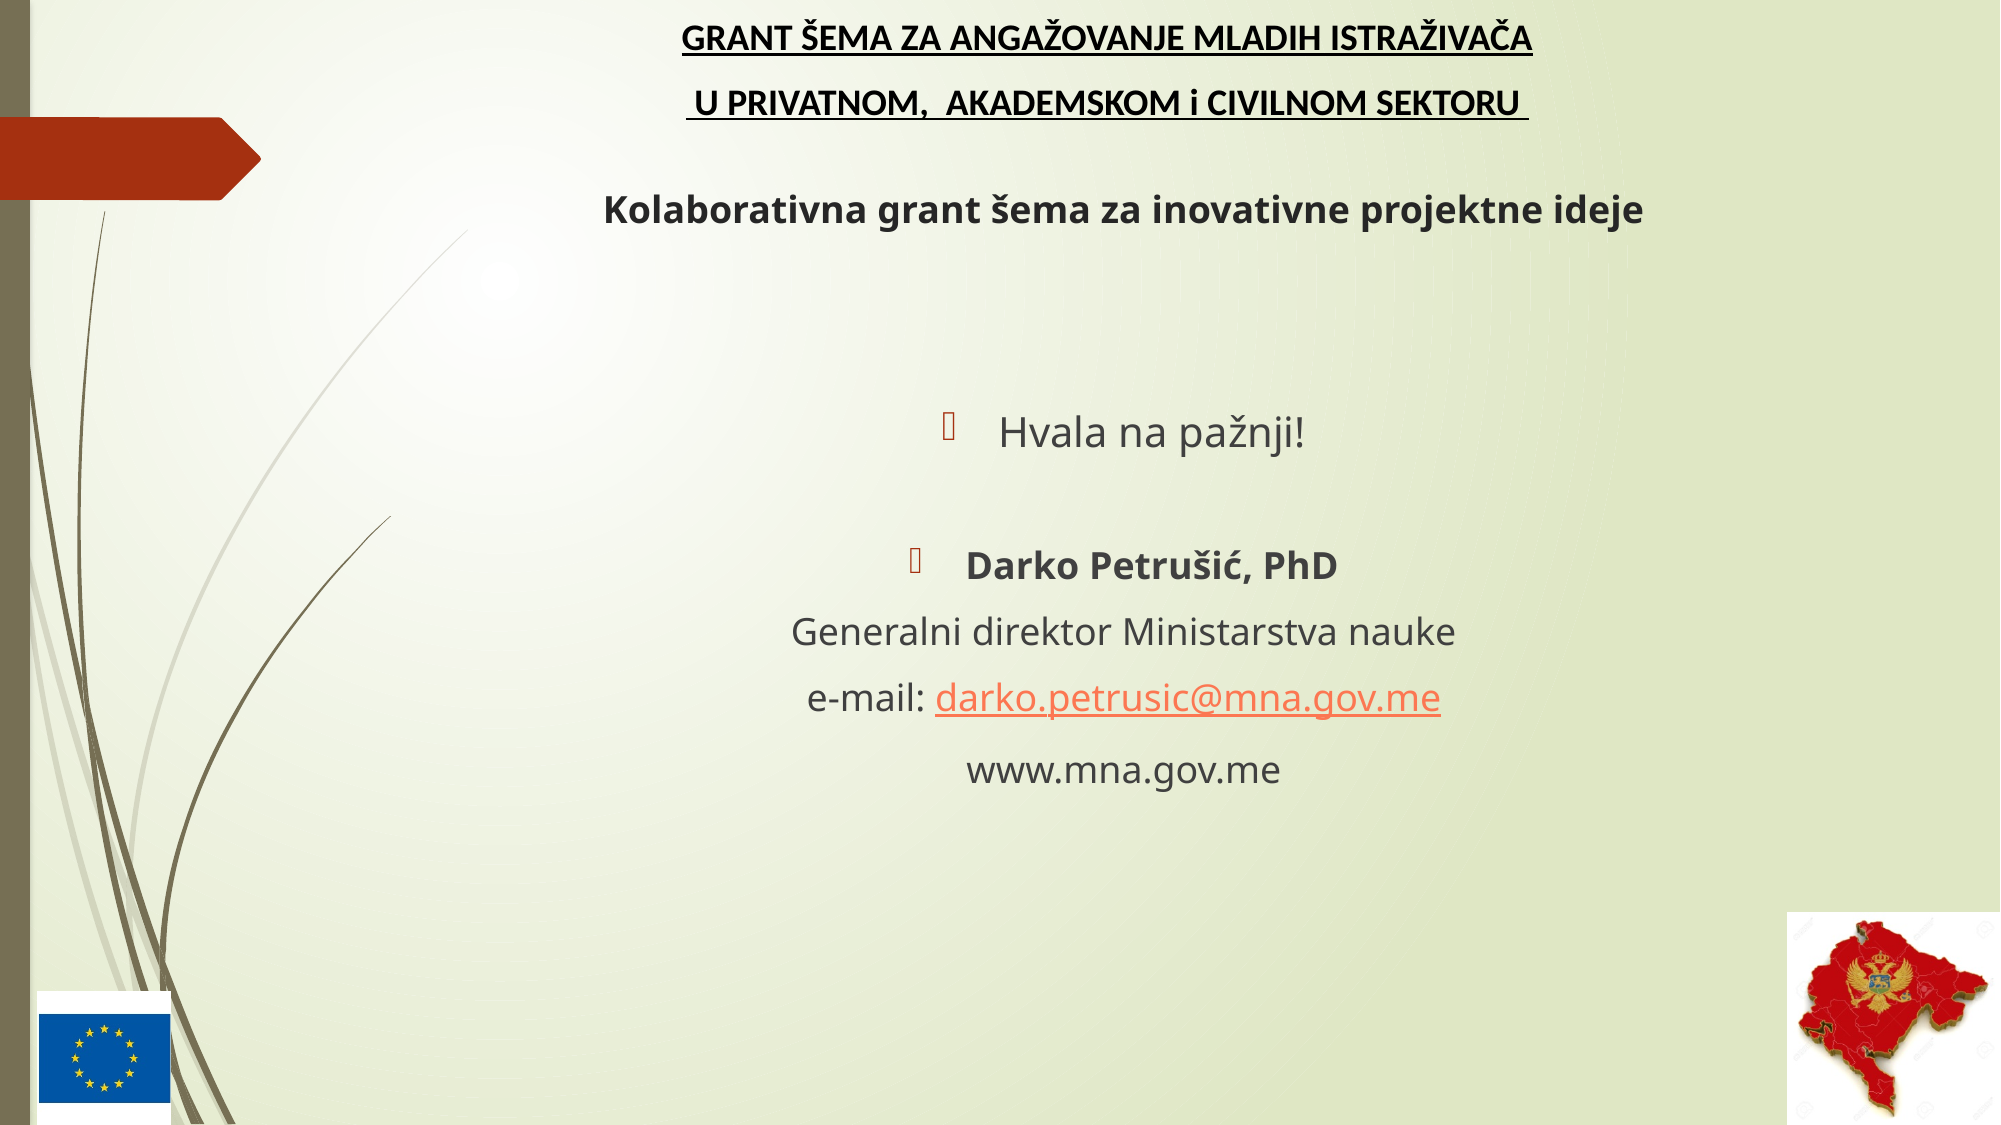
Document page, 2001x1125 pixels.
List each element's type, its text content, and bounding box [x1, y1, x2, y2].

text_box GRANT ŠEMA ZA ANGAŽOVANJE MLADIH ISTRAŽIVAČA U PRIVATNOM, AKADEMSKOM i CIVILNOM SEKTORU [607, 2, 1608, 131]
picture [37, 991, 172, 1125]
list Hvala na pažnji! Darko Petrušić, PhD Generalni direktor Ministarstva nauke e-mail: darko.petrusic@mna.gov.me www.mna.gov.me [392, 266, 1856, 886]
picture [1787, 912, 2000, 1125]
title Kolaborativna grant šema za inovativne projektne ideje [393, 178, 1855, 258]
